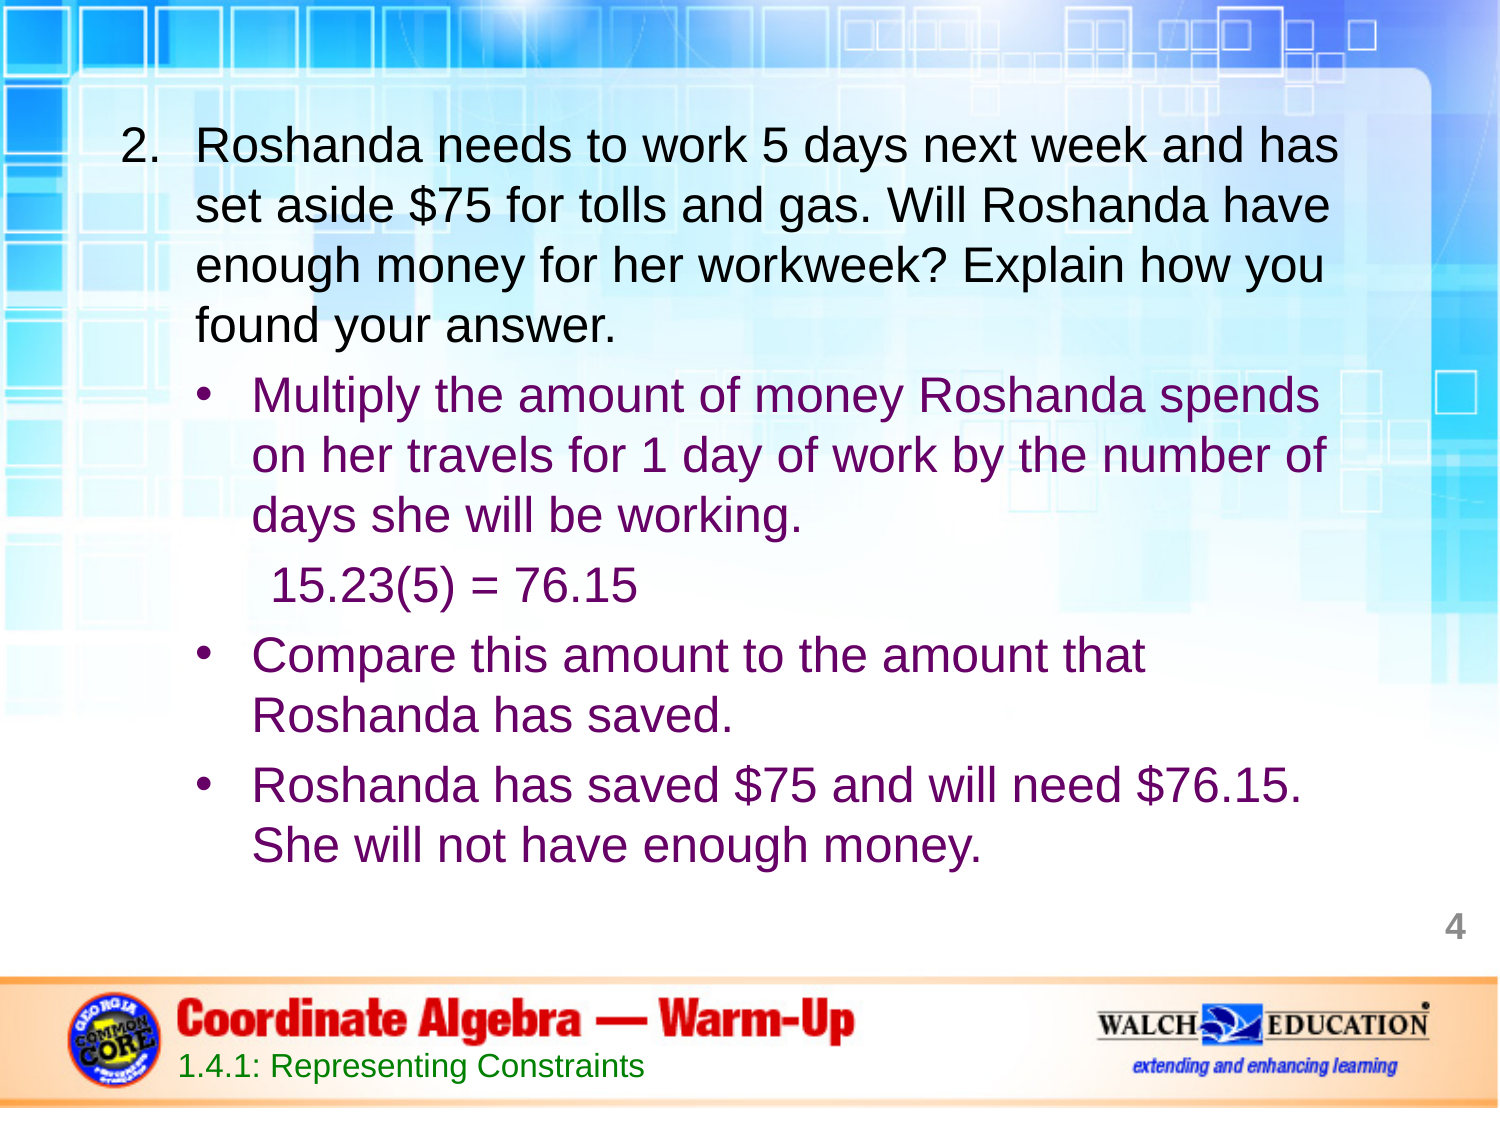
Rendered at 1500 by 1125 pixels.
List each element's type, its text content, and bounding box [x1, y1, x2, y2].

slide_number 4 [1361, 901, 1481, 949]
subtitle Roshanda needs to work 5 days next week and has set aside $75 for tolls and gas. Will Roshanda have enough money for her workweek? Explain how you found your answer. Multiply the amount of money Roshanda spends on her travels for 1 day of work by the number of days she will be working. 15.23(5) = 76.15 Compare this amount to the amount that Roshanda has saved. Roshanda has saved $75 and will need $76.15. She will not have enough money. [105, 105, 1394, 925]
picture [0, 0, 1500, 1108]
list 1.4.1: Representing Constraints [162, 1036, 1070, 1080]
